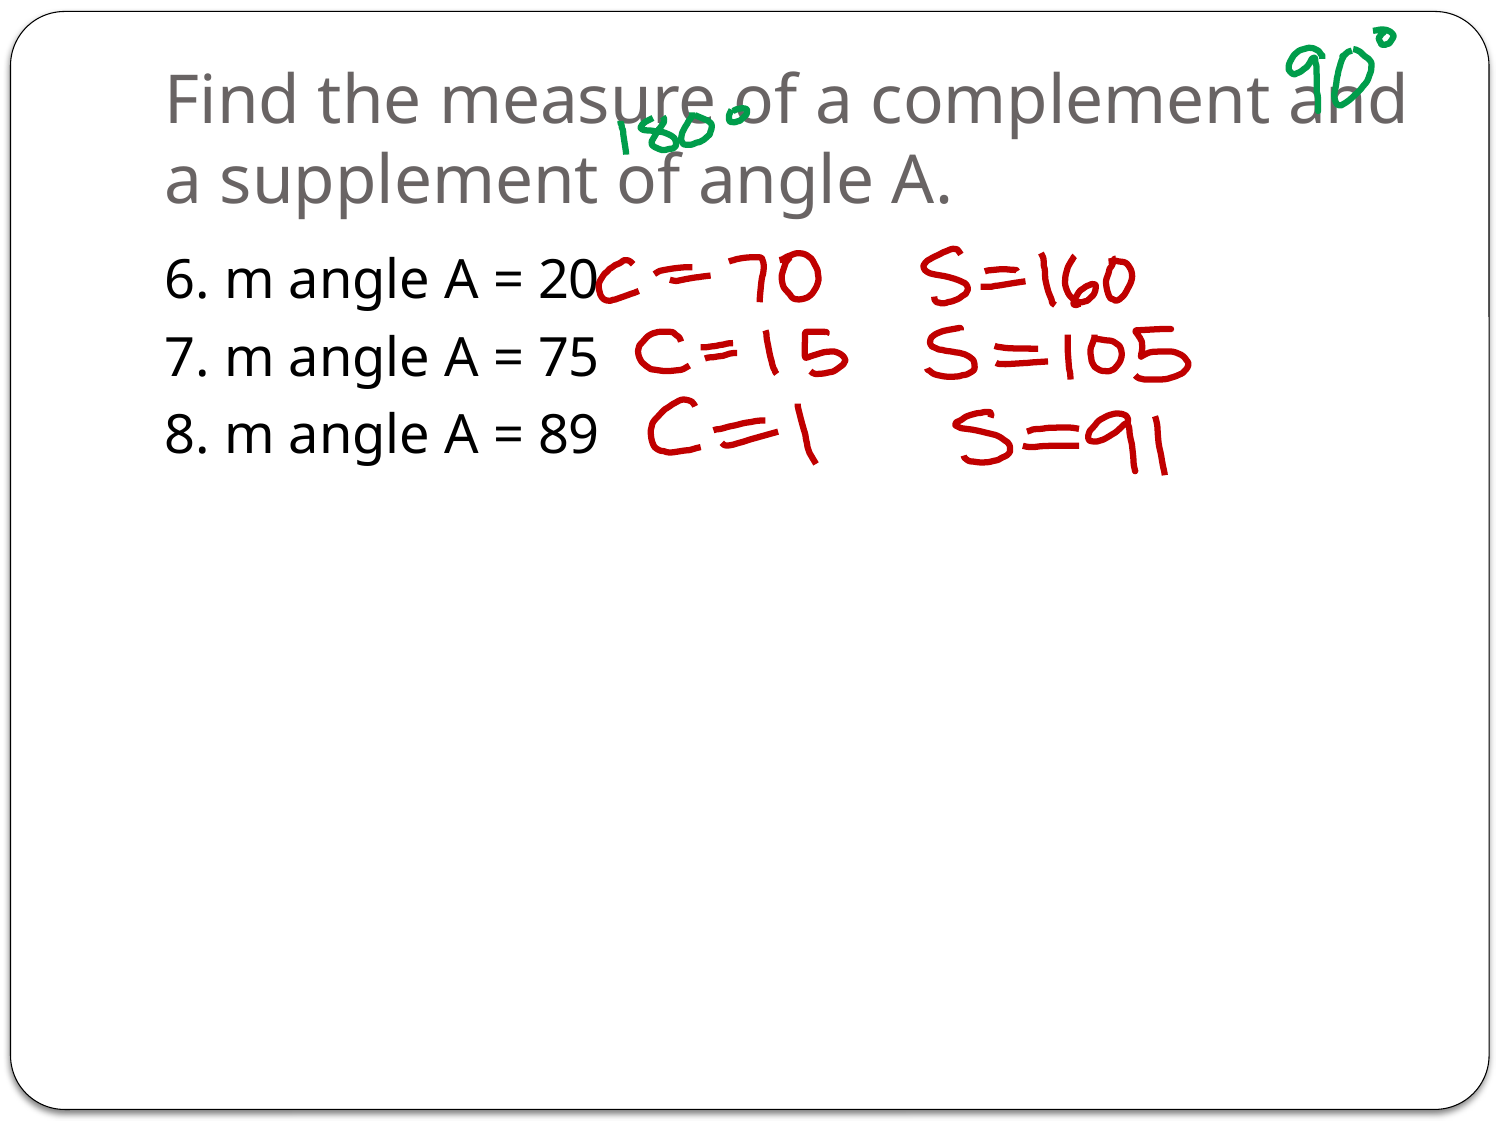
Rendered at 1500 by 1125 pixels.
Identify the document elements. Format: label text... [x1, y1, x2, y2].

text_box [680, 112, 713, 146]
text_box [779, 252, 820, 301]
text_box [1105, 257, 1133, 302]
list 6. m angle A = 20 7. m angle A = 75 8. m angle A = 89 [150, 237, 1425, 988]
text_box [713, 419, 766, 432]
text_box [954, 411, 1011, 464]
text_box [721, 430, 779, 447]
text_box [1134, 328, 1190, 381]
title Find the measure of a complement and a supplement of angle A. [150, 45, 1425, 233]
text_box [1333, 48, 1373, 107]
text_box [1040, 252, 1056, 306]
text_box [1287, 47, 1324, 112]
text_box [650, 398, 701, 454]
text_box [926, 327, 976, 378]
text_box [980, 280, 1026, 288]
text_box [728, 256, 765, 303]
text_box [639, 116, 677, 151]
text_box [995, 360, 1049, 365]
text_box [1341, 49, 1353, 58]
text_box [1067, 334, 1072, 380]
text_box [700, 342, 734, 349]
text_box [704, 352, 738, 360]
text_box [597, 259, 640, 302]
text_box [1154, 415, 1166, 476]
text_box [922, 248, 969, 305]
text_box [797, 403, 817, 465]
text_box [637, 331, 690, 372]
text_box [653, 266, 693, 275]
text_box [1026, 426, 1080, 433]
text_box [764, 330, 778, 375]
text_box [619, 120, 627, 155]
text_box [1372, 28, 1395, 46]
text_box [804, 331, 847, 375]
text_box [984, 268, 1018, 273]
text_box [1089, 334, 1123, 372]
text_box [669, 274, 711, 282]
text_box [1087, 412, 1136, 472]
text_box [1064, 255, 1097, 306]
text_box [728, 107, 748, 123]
text_box [994, 345, 1039, 350]
